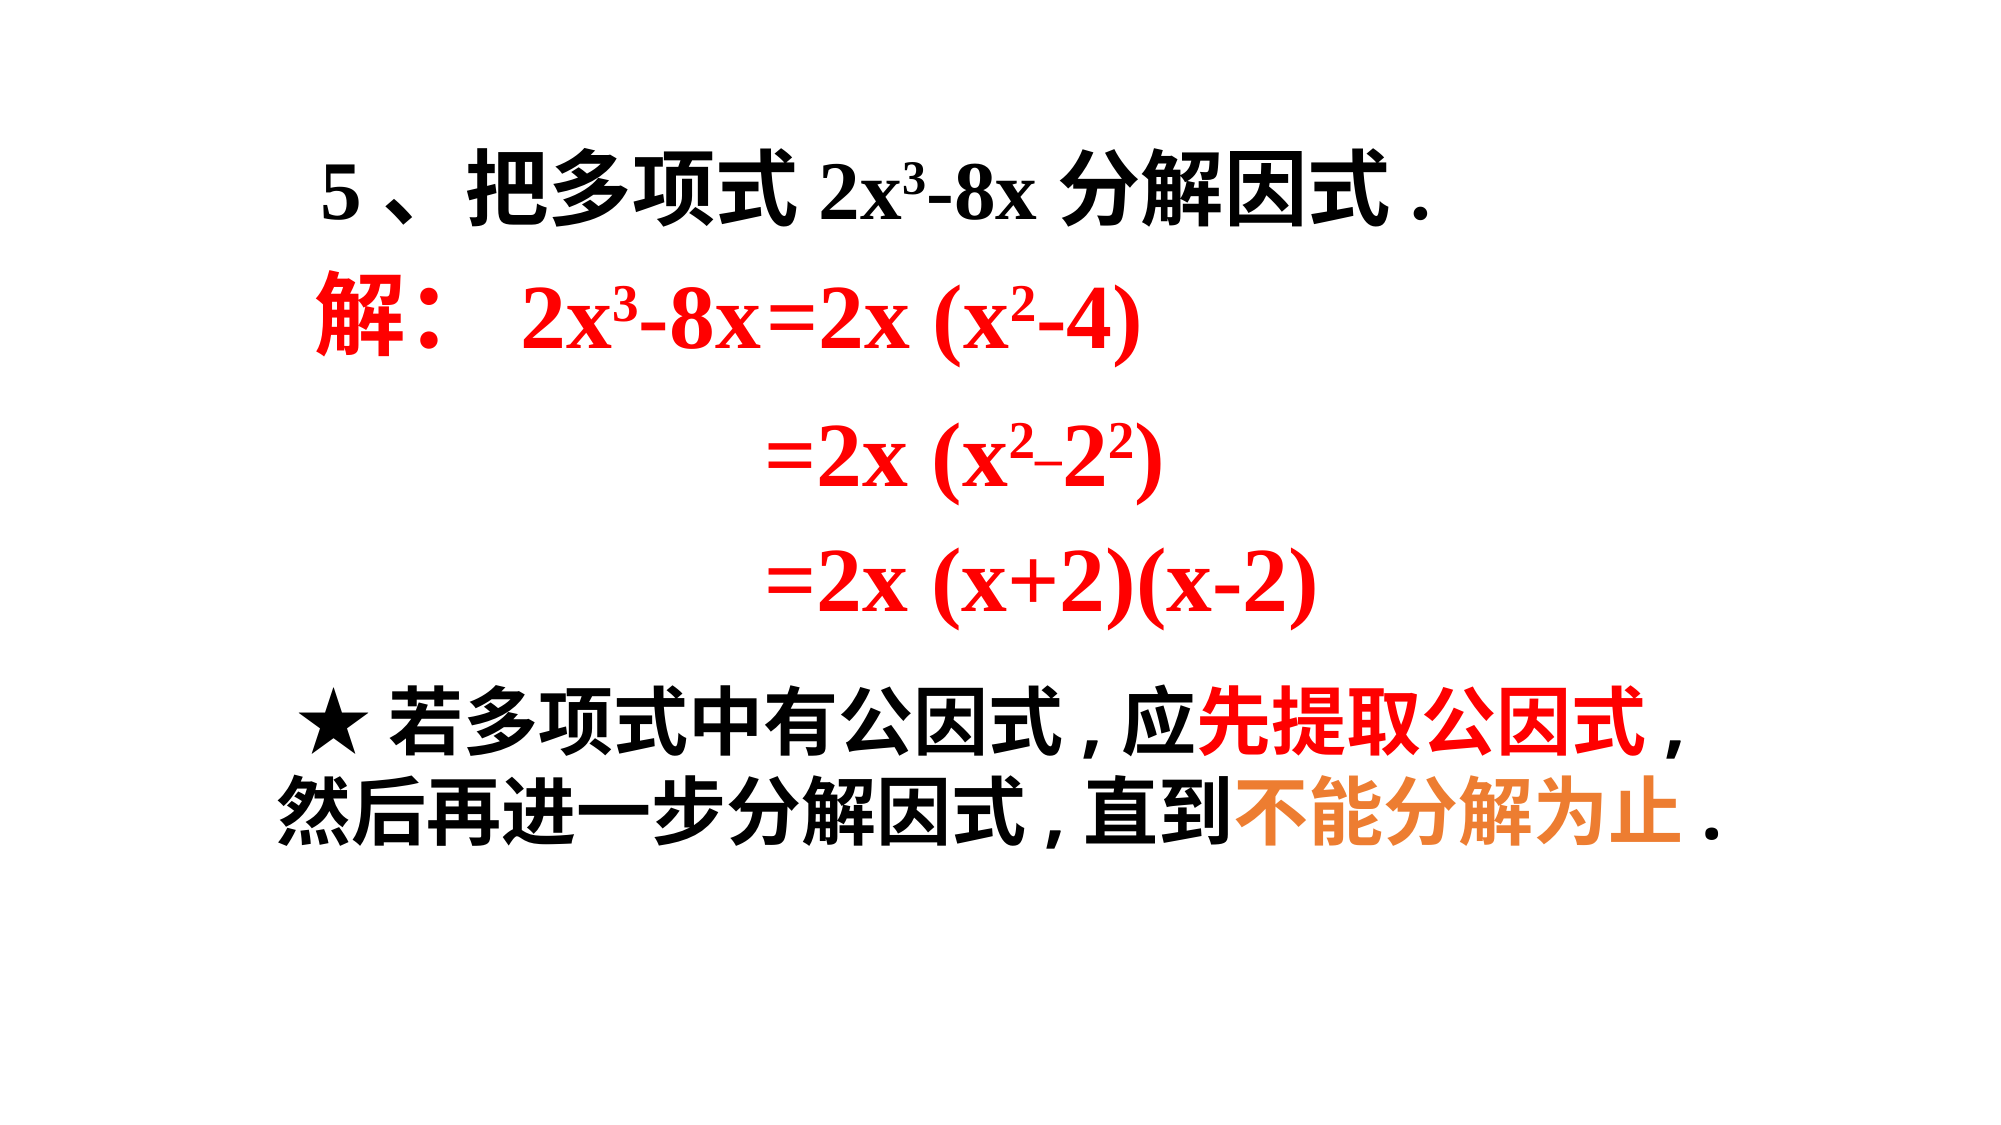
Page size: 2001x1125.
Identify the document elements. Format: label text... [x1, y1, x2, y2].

text_box =2x (x+2)(x-2) [749, 512, 1336, 638]
text_box =2x (x2_22) [749, 387, 1275, 512]
text_box 解：2x3-8x [299, 249, 751, 375]
text_box =2x (x2-4) [751, 249, 1159, 375]
text_box ★若多项式中有公因式,应先提取公因式,然后再进一步分解因式,直到不能分解为止. [249, 667, 1750, 862]
text_box 5、把多项式2x3-8x分解因式. [305, 128, 1414, 244]
